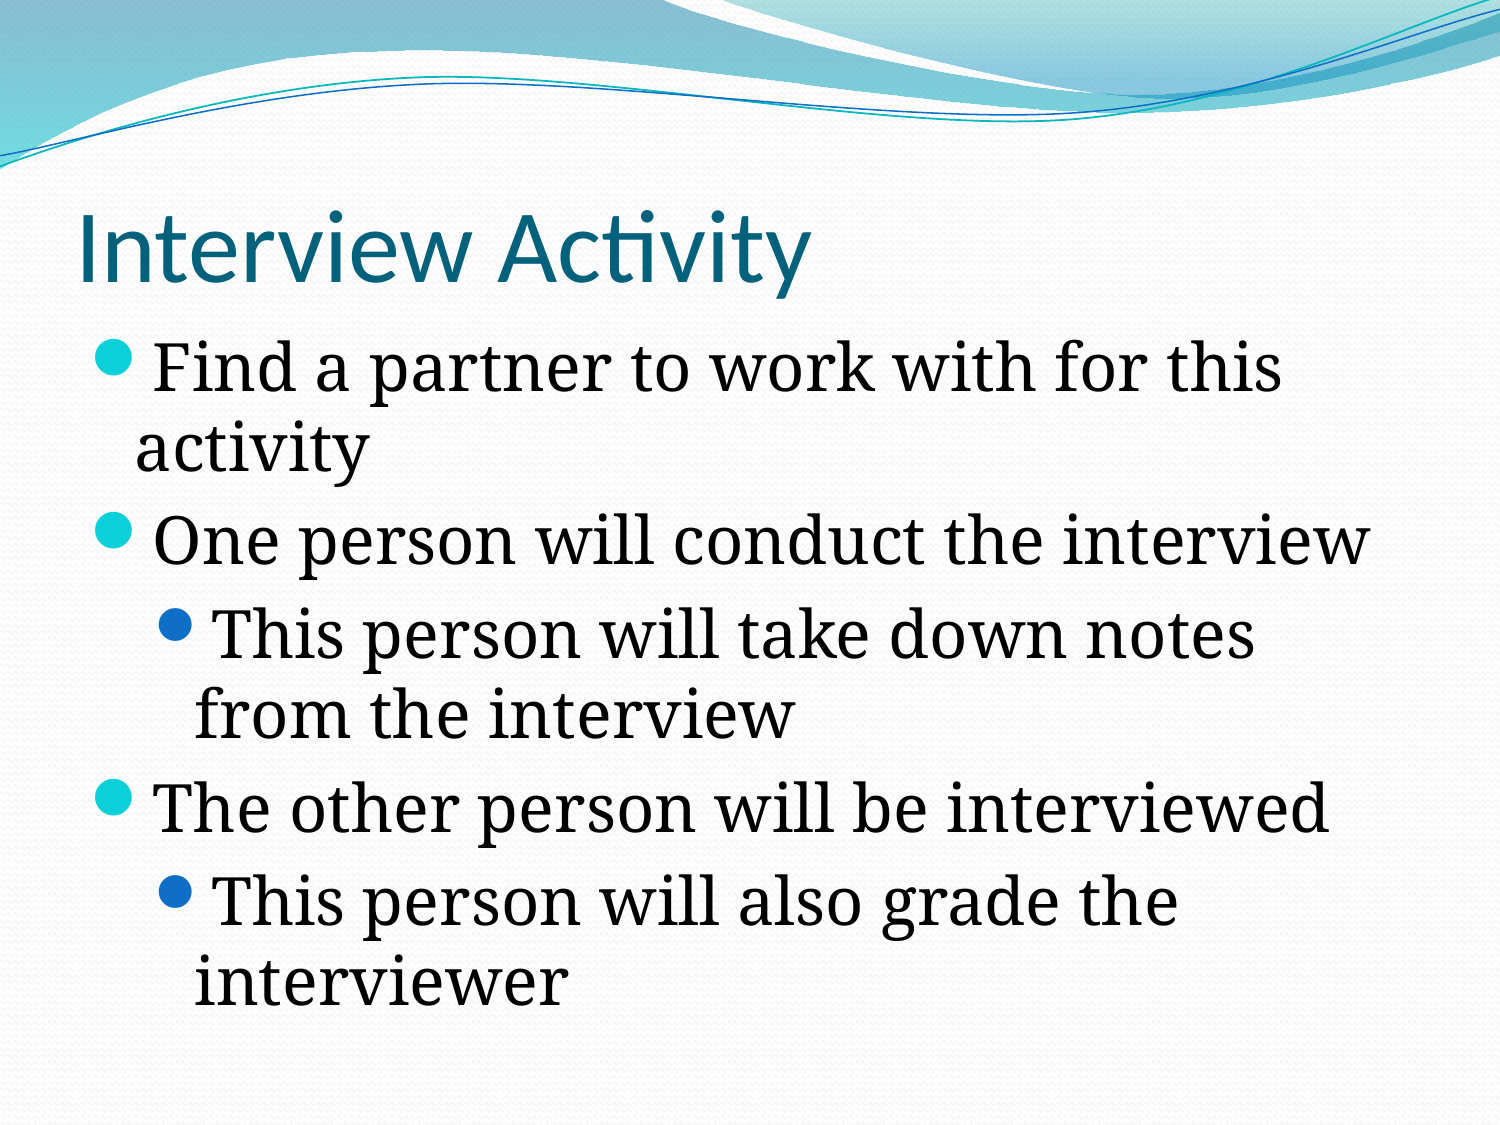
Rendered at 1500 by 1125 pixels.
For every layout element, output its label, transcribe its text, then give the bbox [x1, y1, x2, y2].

list Find a partner to work with for this activity One person will conduct the interview This person will take down notes from the interview The other person will be interviewed This person will also grade the interviewer [75, 317, 1425, 1038]
title Interview Activity [75, 115, 1425, 303]
